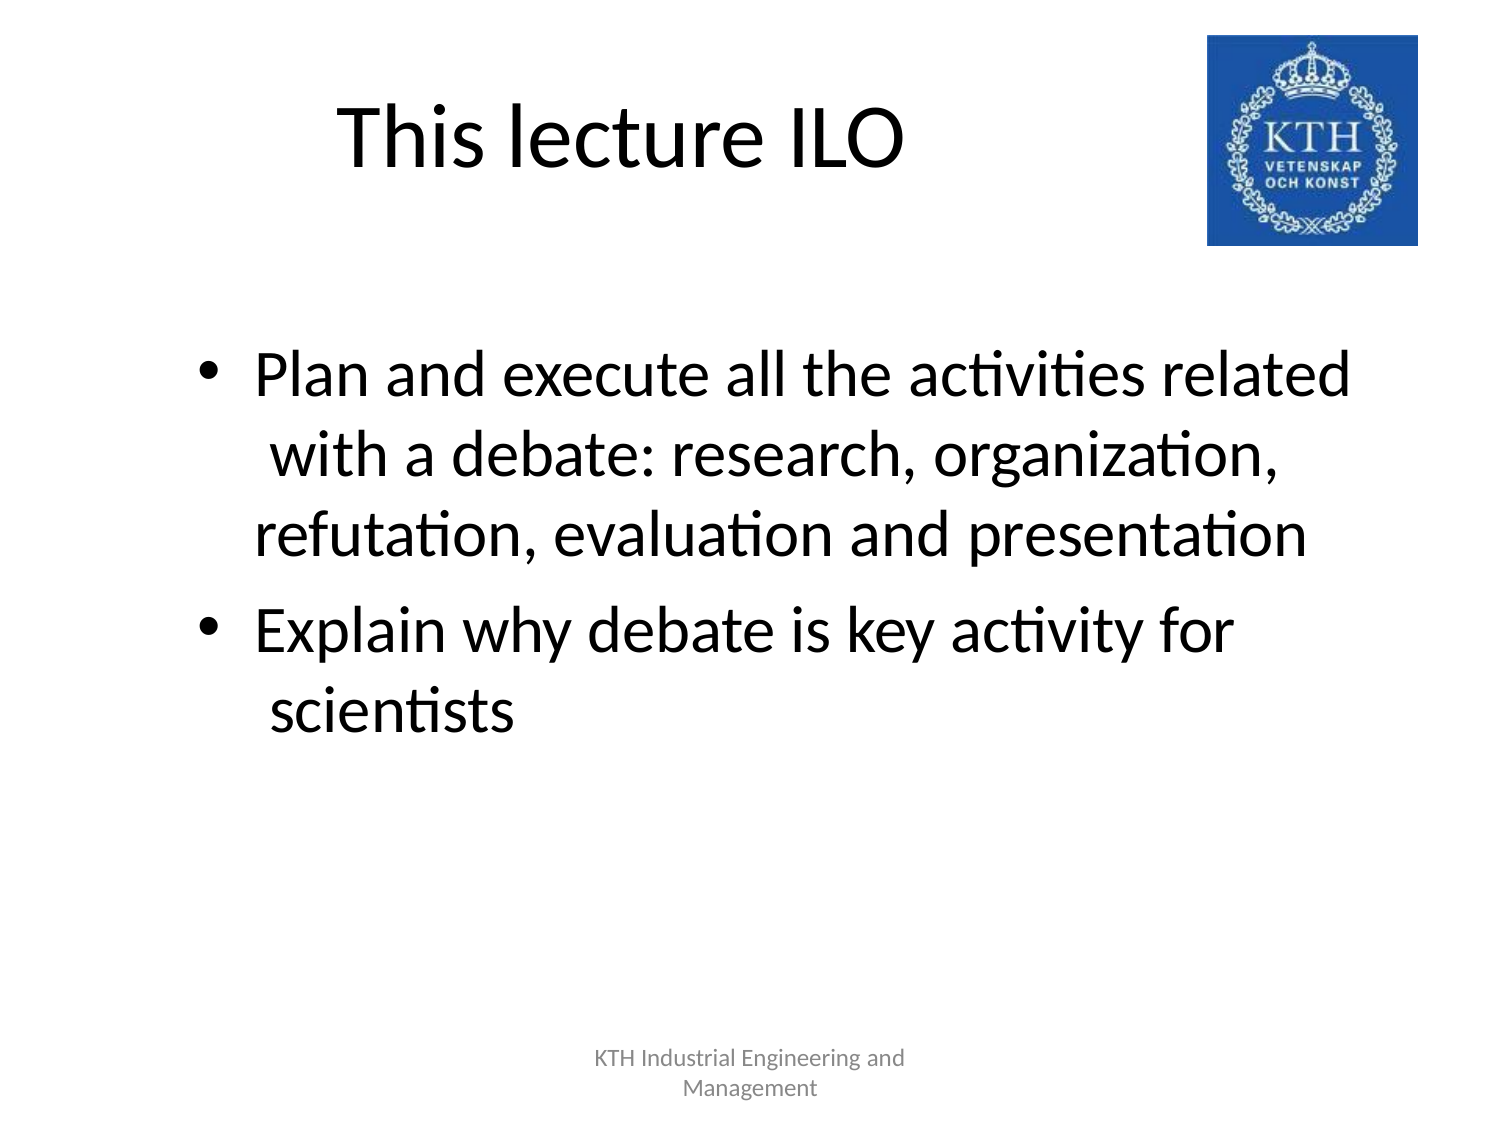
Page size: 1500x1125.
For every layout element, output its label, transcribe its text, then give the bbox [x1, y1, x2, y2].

text_box [1207, 35, 1418, 246]
list Plan and execute all the activities related with a debate: research, organization, refutation, evaluation and presentation Explain why debate is key activity for scientists [136, 327, 1363, 968]
footer KTH Industrial Engineering and Management [592, 1045, 908, 1125]
title This lecture ILO [334, 73, 912, 264]
